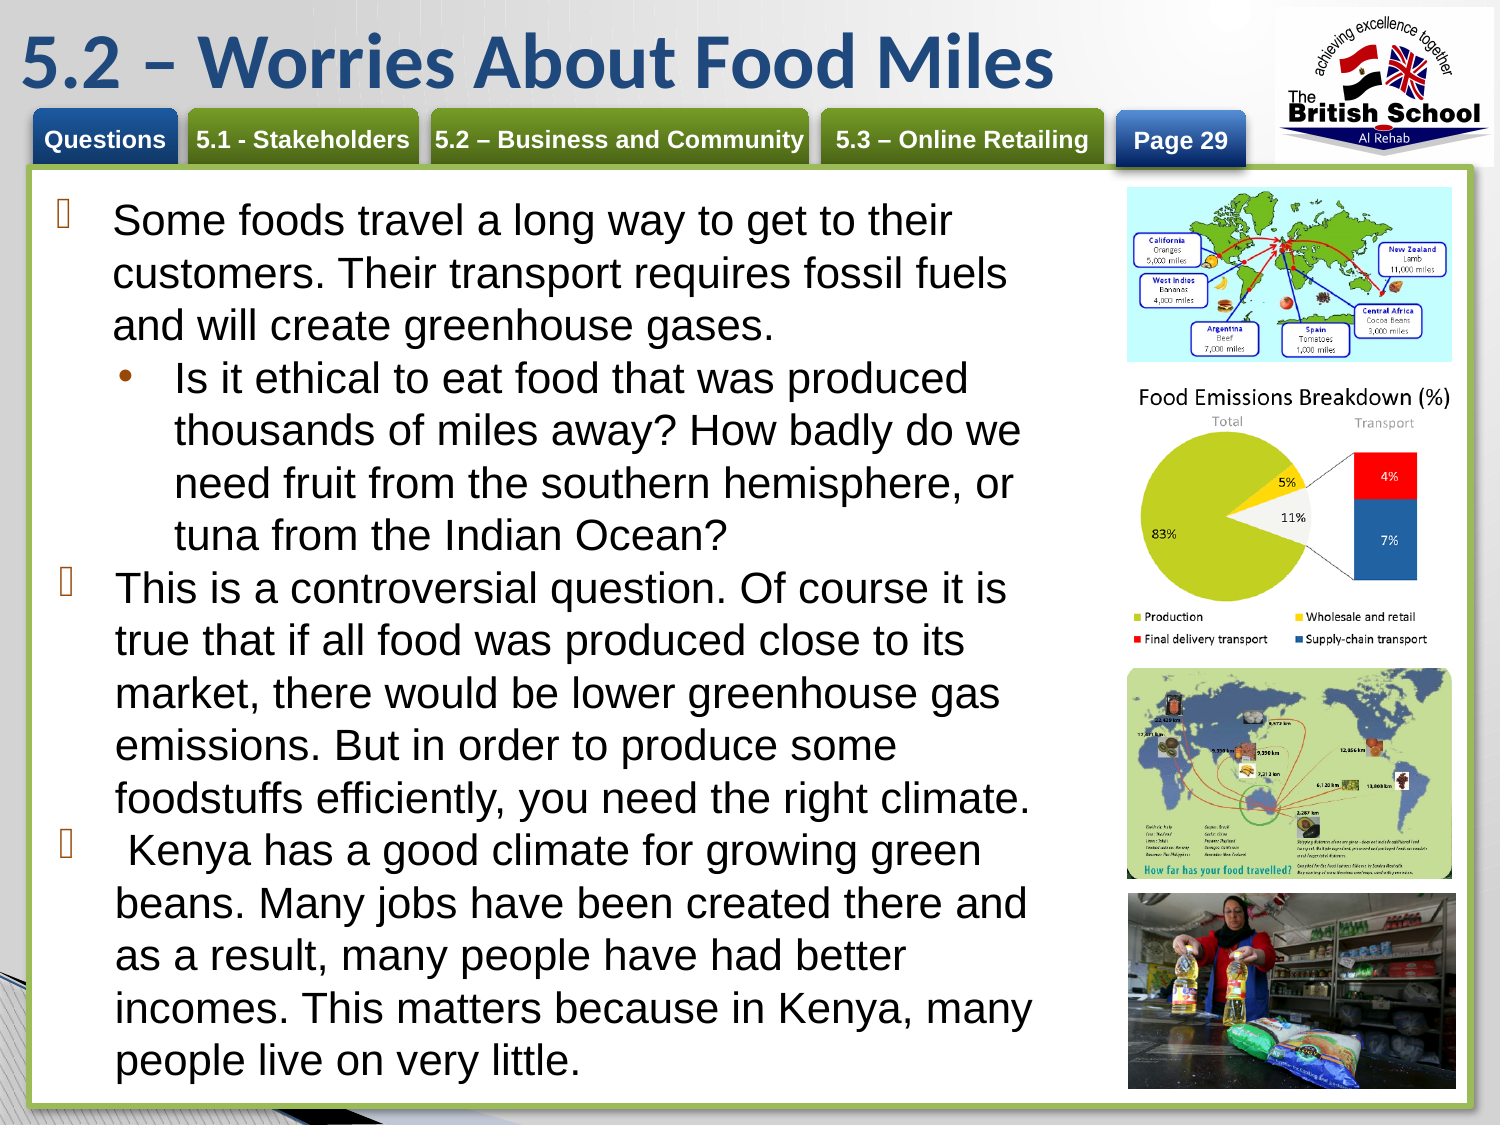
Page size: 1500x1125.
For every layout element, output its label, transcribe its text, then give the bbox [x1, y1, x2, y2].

picture [1127, 668, 1453, 879]
text_box Some foods travel a long way to get to their customers. Their transport requires fossil fuels and will create greenhouse gases. Is it ethical to eat food that was produced thousands of miles away? How badly do we need fruit from the southern hemisphere, or tuna from the Indian Ocean? This is a controversial question. Of course it is true that if all food was produced close to its market, there would be lower greenhouse gas emissions. But in order to produce some foodstuffs efficiently, you need the right climate. Kenya has a good climate for growing green beans. Many jobs have been created there and as a result, many people have had better incomes. This matters because in Kenya, many people live on very little. [41, 184, 1093, 1092]
picture [1127, 379, 1453, 646]
picture [1127, 186, 1453, 362]
picture [1275, 7, 1495, 167]
picture [1127, 893, 1456, 1090]
text_box Page 29 [1116, 109, 1247, 167]
picture [281, 1114, 303, 1125]
title 5.2 – Worries About Food Miles [5, 11, 1270, 102]
